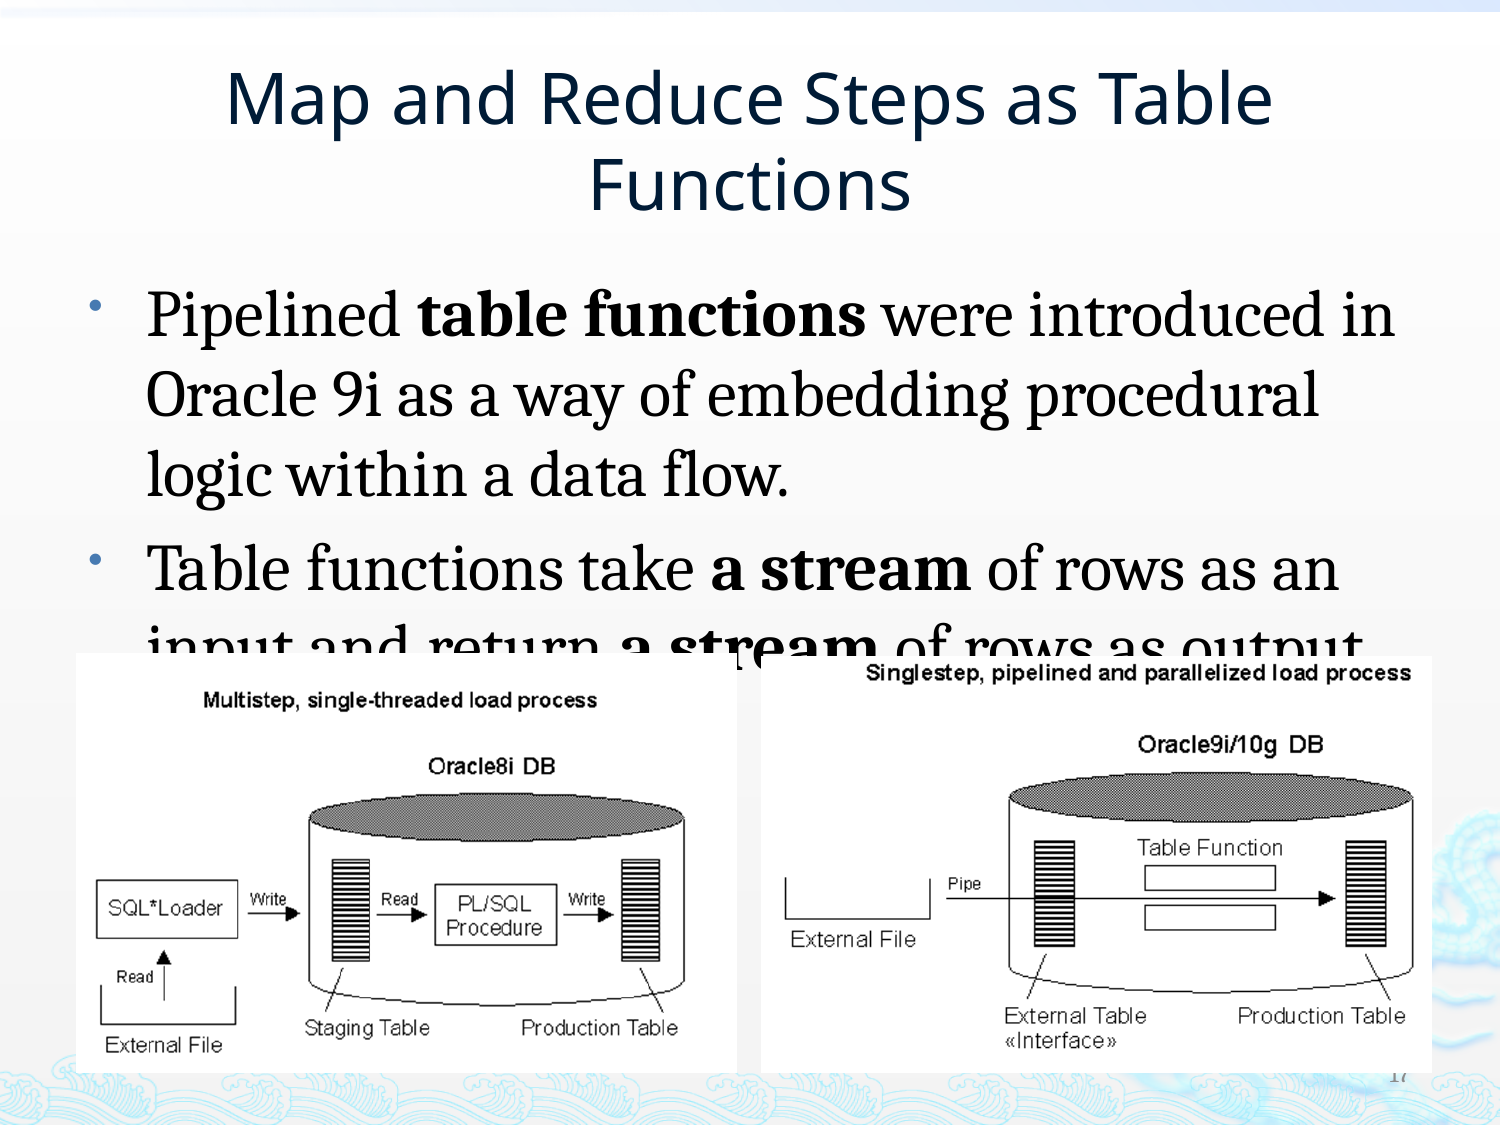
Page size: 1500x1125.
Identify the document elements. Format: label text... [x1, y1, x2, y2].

list Pipelined table functions were introduced in Oracle 9i as a way of embedding procedural logic within a data flow. Table functions take a stream of rows as an input and return a stream of rows as output. [75, 262, 1425, 693]
title Map and Reduce Steps as Table Functions [75, 45, 1425, 233]
picture [76, 652, 738, 1073]
slide_number 17 [1074, 1073, 1425, 1103]
picture [761, 655, 1433, 1073]
